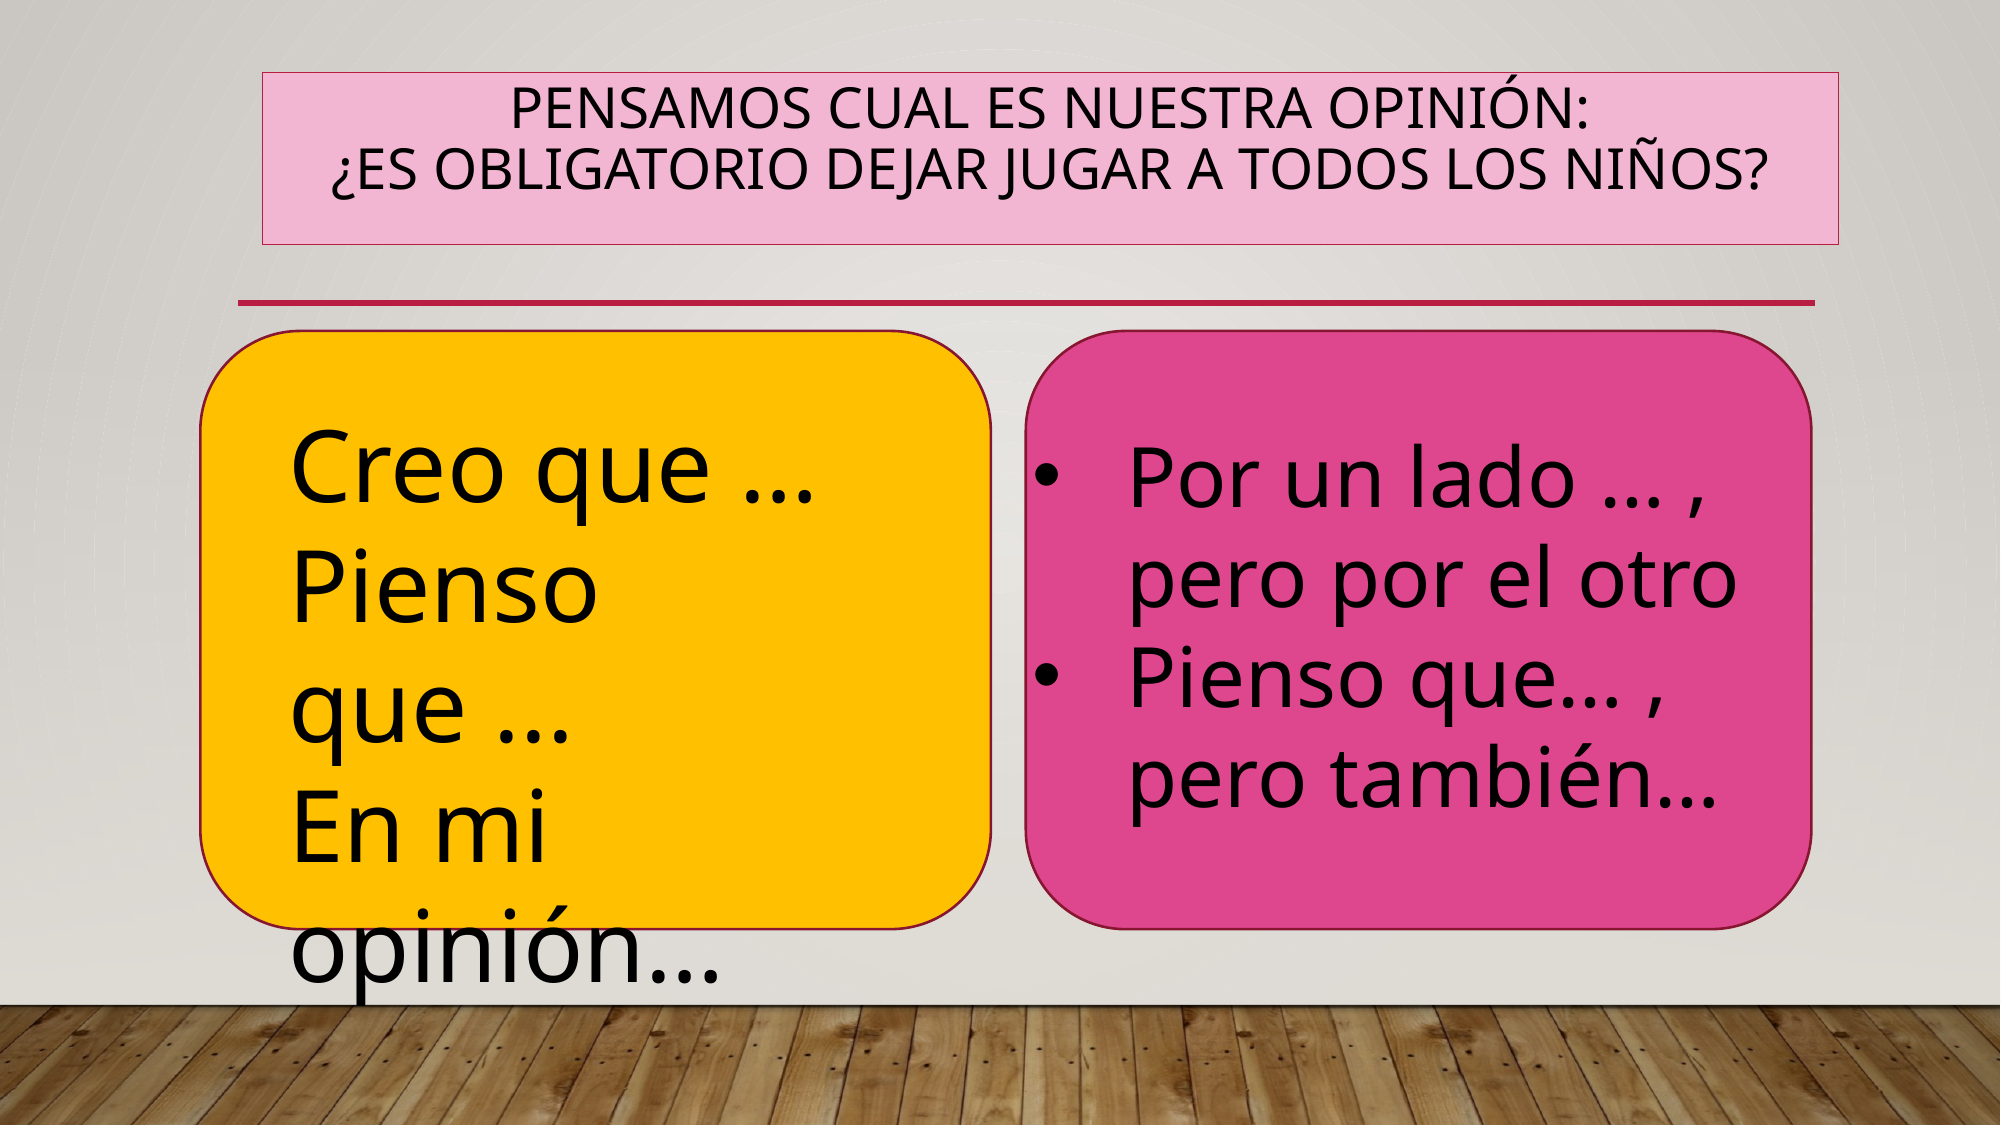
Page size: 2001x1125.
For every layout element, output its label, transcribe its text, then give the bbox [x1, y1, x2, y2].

text_box Creo que … Pienso que ... En mi opinión… [273, 395, 918, 1010]
text_box [199, 329, 993, 927]
title Pensamos cual es nuestra opinión: ¿Es obligatorio dejar jugar a todos los niños? [262, 72, 1839, 245]
text_box [1024, 329, 1813, 931]
text_box Por un lado … , pero por el otro Pienso que… , pero también… [1017, 416, 1804, 832]
picture [0, 1005, 2000, 1125]
